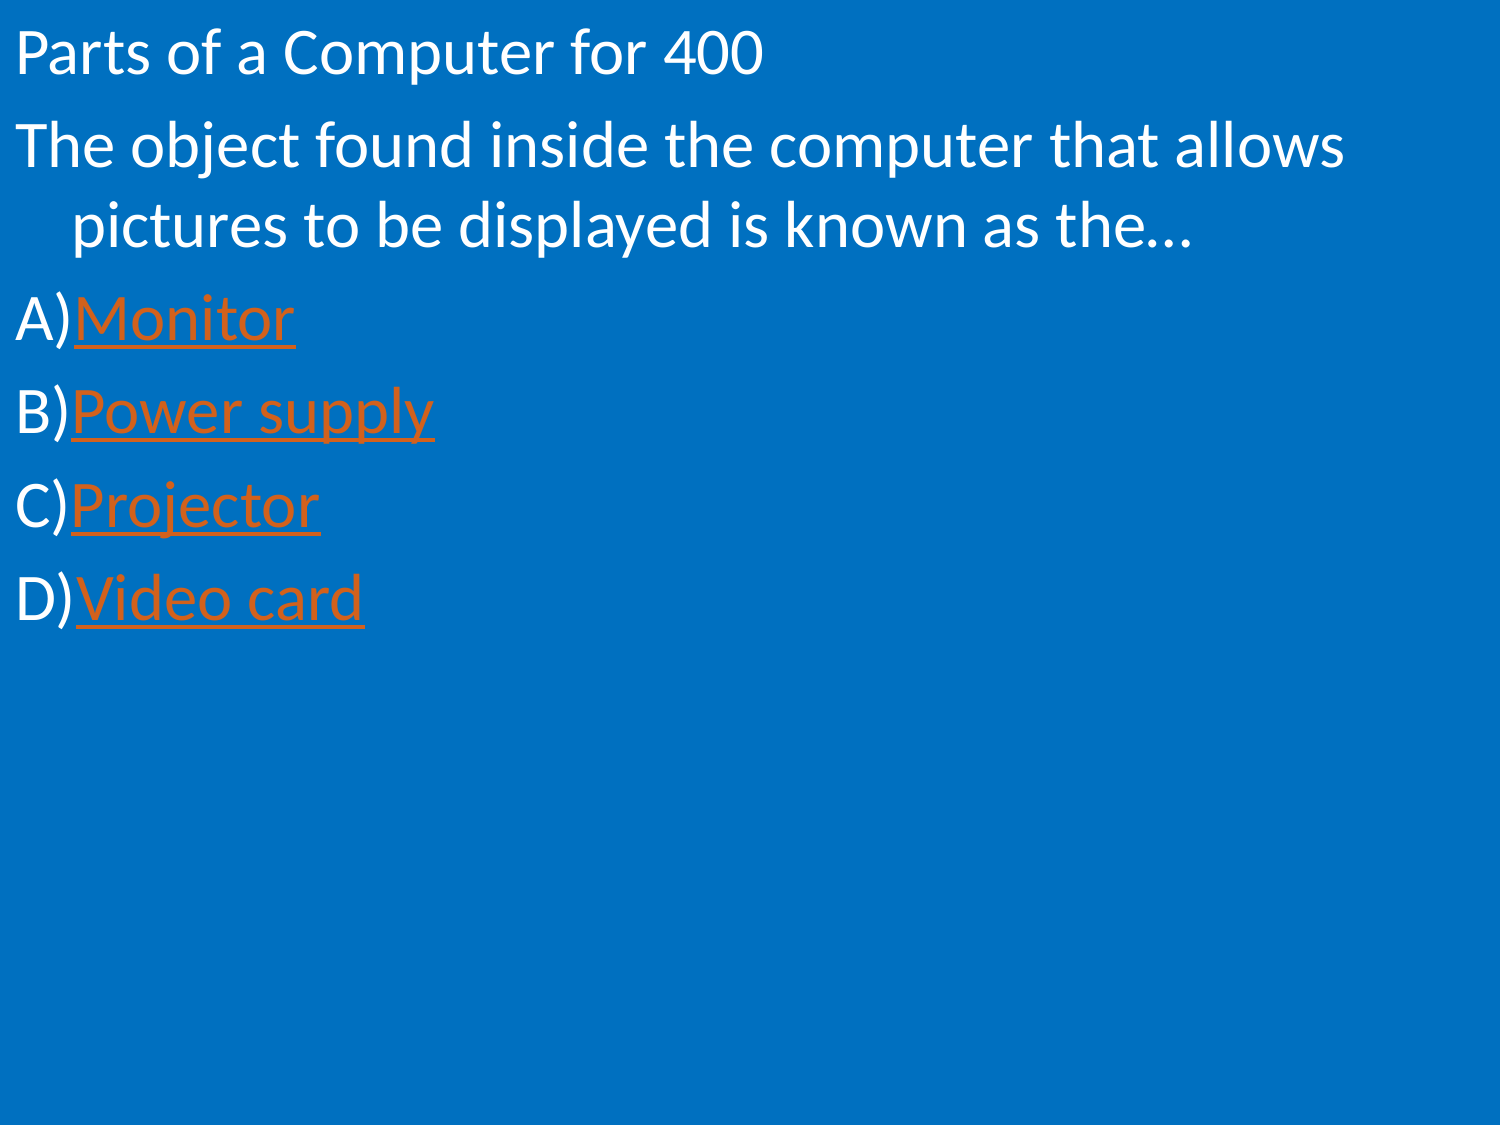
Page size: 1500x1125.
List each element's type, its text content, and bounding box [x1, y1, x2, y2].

list Parts of a Computer for 400 The object found inside the computer that allows pictures to be displayed is known as the… A)Monitor B)Power supply C)Projector D)Video card [0, 0, 1425, 1005]
